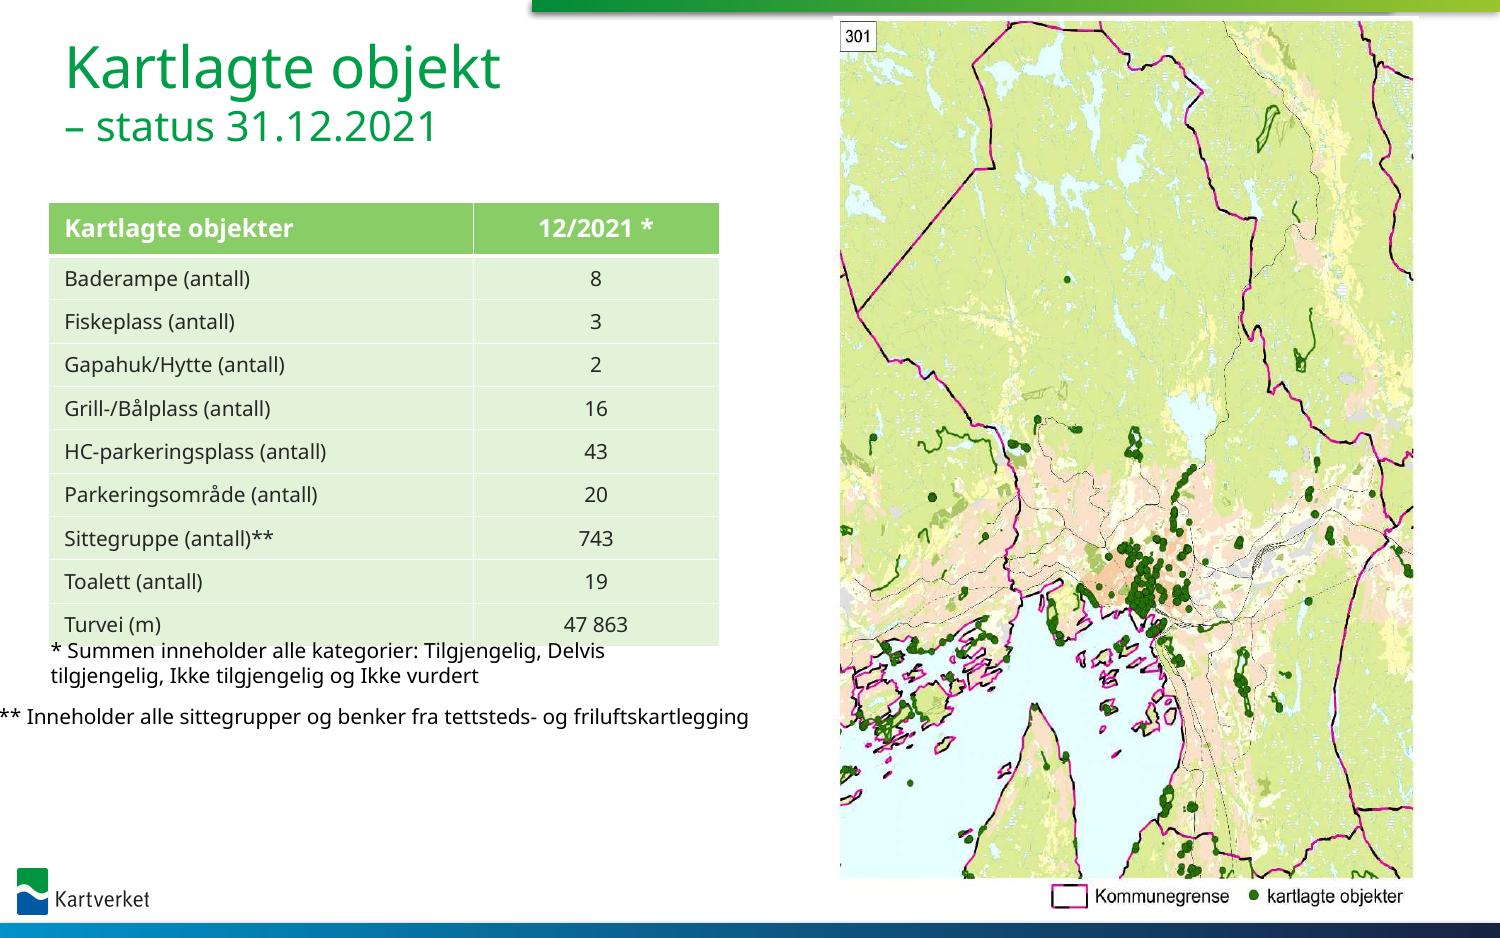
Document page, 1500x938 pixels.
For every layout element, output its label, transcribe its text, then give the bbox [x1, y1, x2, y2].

table_header 12/2021 * [474, 203, 719, 254]
table_cell Parkeringsområde (antall) [49, 474, 473, 516]
table_cell 3 [474, 300, 719, 343]
table_cell 2 [474, 344, 719, 386]
table_cell 43 [474, 430, 719, 473]
table_cell 743 [474, 517, 719, 559]
table_cell Grill-/Bålplass (antall) [49, 387, 473, 429]
table_cell Baderampe (antall) [49, 258, 473, 299]
table_cell 20 [474, 474, 719, 516]
table_header Kartlagte objekter [49, 203, 473, 254]
text_box * Summen inneholder alle kategorier: Tilgjengelig, Delvis tilgjengelig, Ikke tilgjengelig og Ikke vurdert [35, 630, 721, 696]
table_cell 8 [474, 258, 719, 299]
picture [833, 16, 1419, 913]
text_box Kartlagte objekt – status 31.12.2021 [49, 26, 828, 158]
table_cell Toalett (antall) [49, 560, 473, 603]
table_cell 16 [474, 387, 719, 429]
table_cell HC-parkeringsplass (antall) [49, 430, 473, 473]
text_box Kartlagte objekt – status 31.12.2021 [1424, 26, 1431, 158]
table_cell Sittegruppe (antall)** [49, 517, 473, 559]
table_cell Fiskeplass (antall) [49, 300, 473, 343]
table_cell Gapahuk/Hytte (antall) [49, 344, 473, 386]
table_cell 47 863 [474, 604, 719, 630]
text_box ** Inneholder alle sittegrupper og benker fra tettsteds- og friluftskartlegging [0, 696, 765, 736]
table_cell 19 [474, 560, 719, 603]
table_cell Turvei (m) [49, 604, 473, 630]
